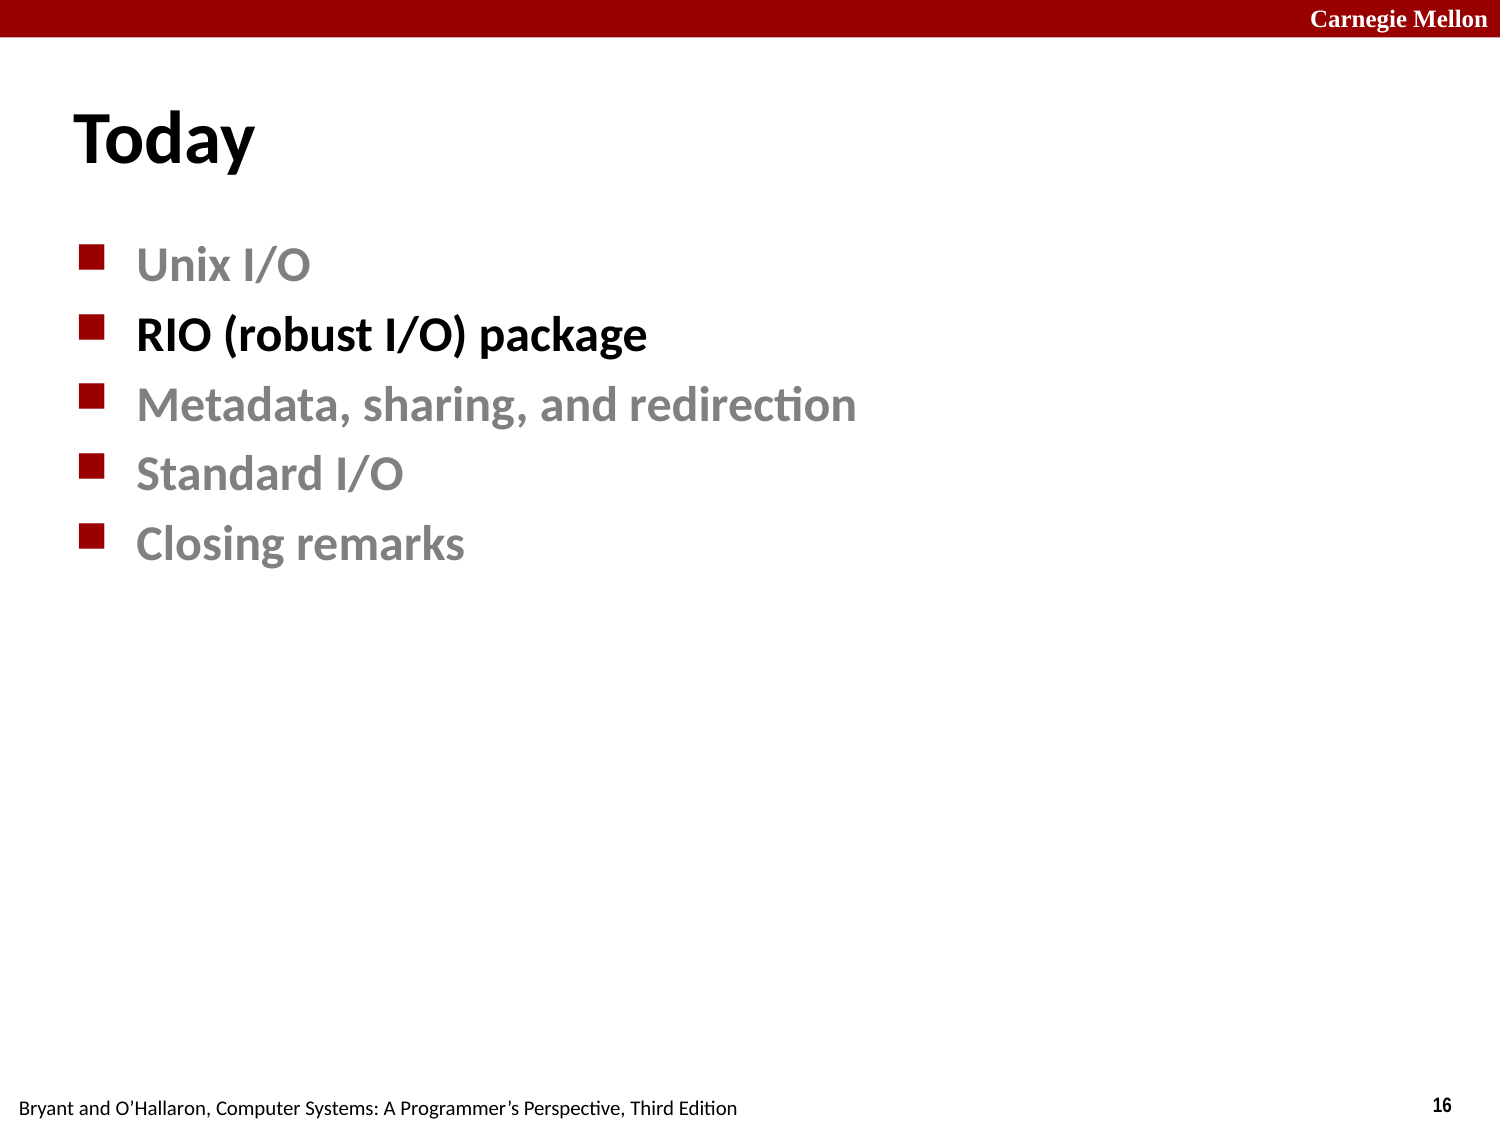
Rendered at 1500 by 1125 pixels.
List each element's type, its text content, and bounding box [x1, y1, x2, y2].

title Today [58, 71, 1305, 197]
list Unix I/O RIO (robust I/O) package Metadata, sharing, and redirection Standard I/O Closing remarks [64, 223, 1361, 1040]
